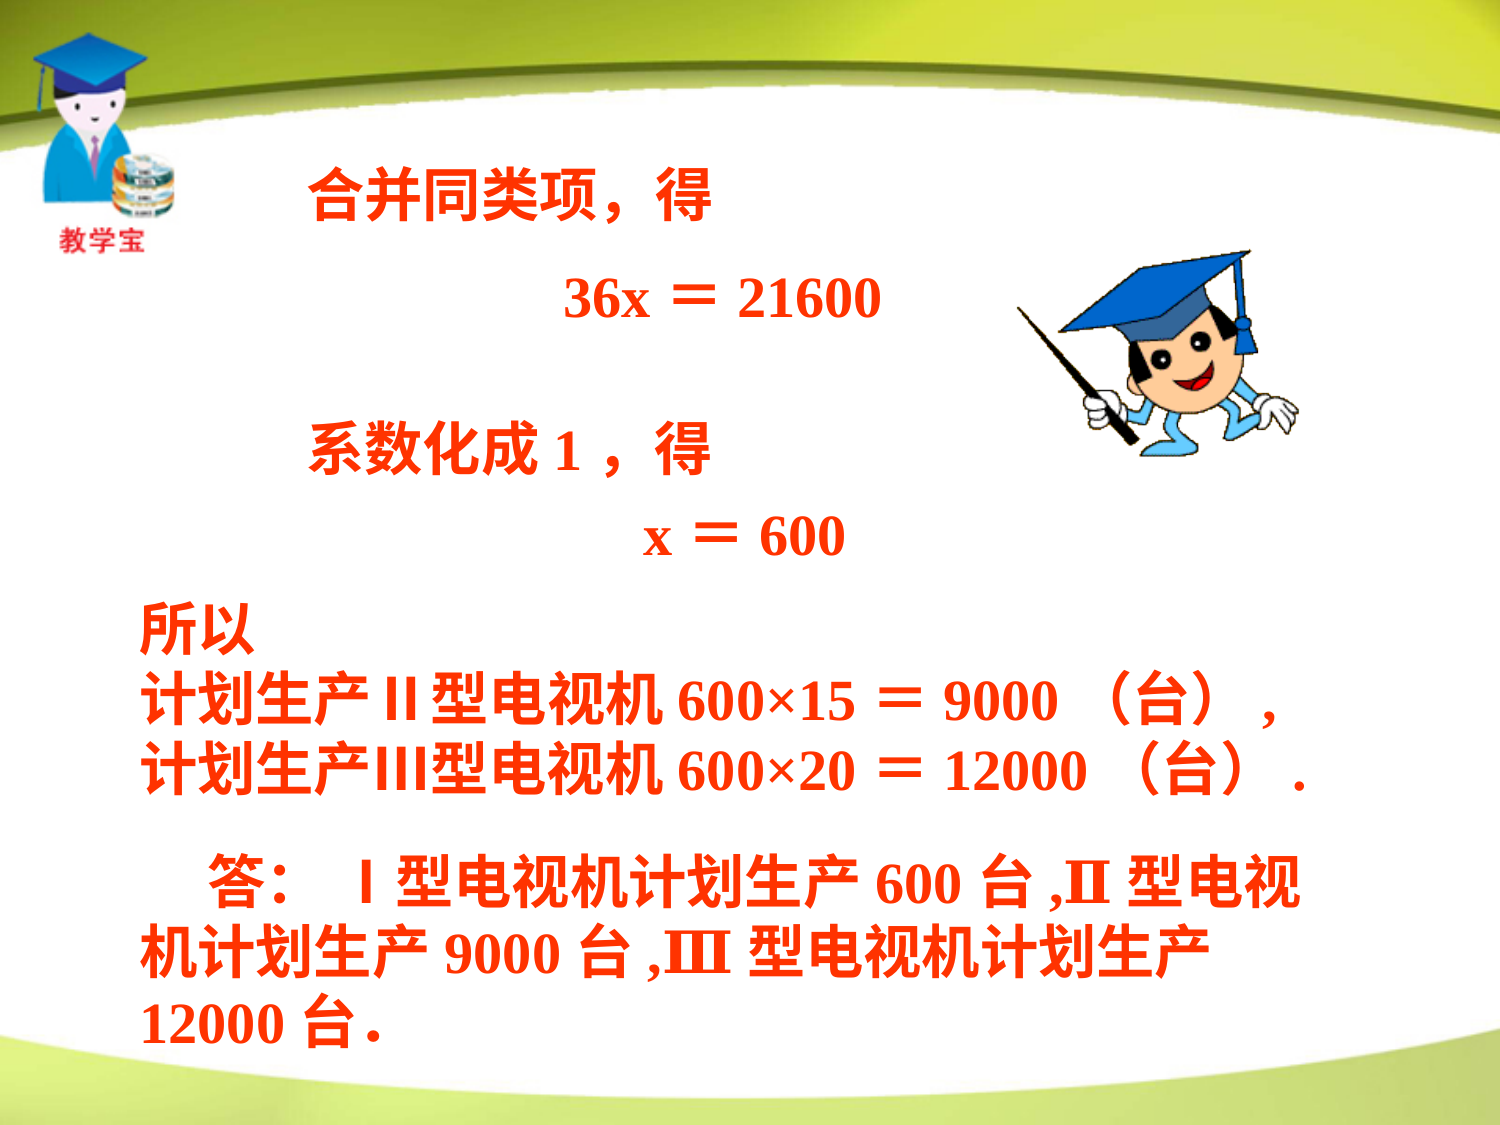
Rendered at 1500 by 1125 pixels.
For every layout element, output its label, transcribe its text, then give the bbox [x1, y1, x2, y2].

text_box 答： Ⅰ型电视机计划生产600台,Ⅱ型电视机计划生产9000台,Ⅲ型电视机计划生产12000台． [124, 837, 1345, 1063]
text_box x＝600 [629, 489, 934, 575]
text_box 系数化成1，得 [291, 404, 772, 490]
text_box 所以 计划生产Ⅱ型电视机600×15＝9000（台）, 计划生产Ⅲ型电视机600×20＝12000（台）. [124, 585, 1419, 810]
picture [0, 0, 1500, 1125]
text_box 合并同类项，得 [291, 150, 835, 236]
text_box 36x＝21600 [548, 251, 934, 337]
